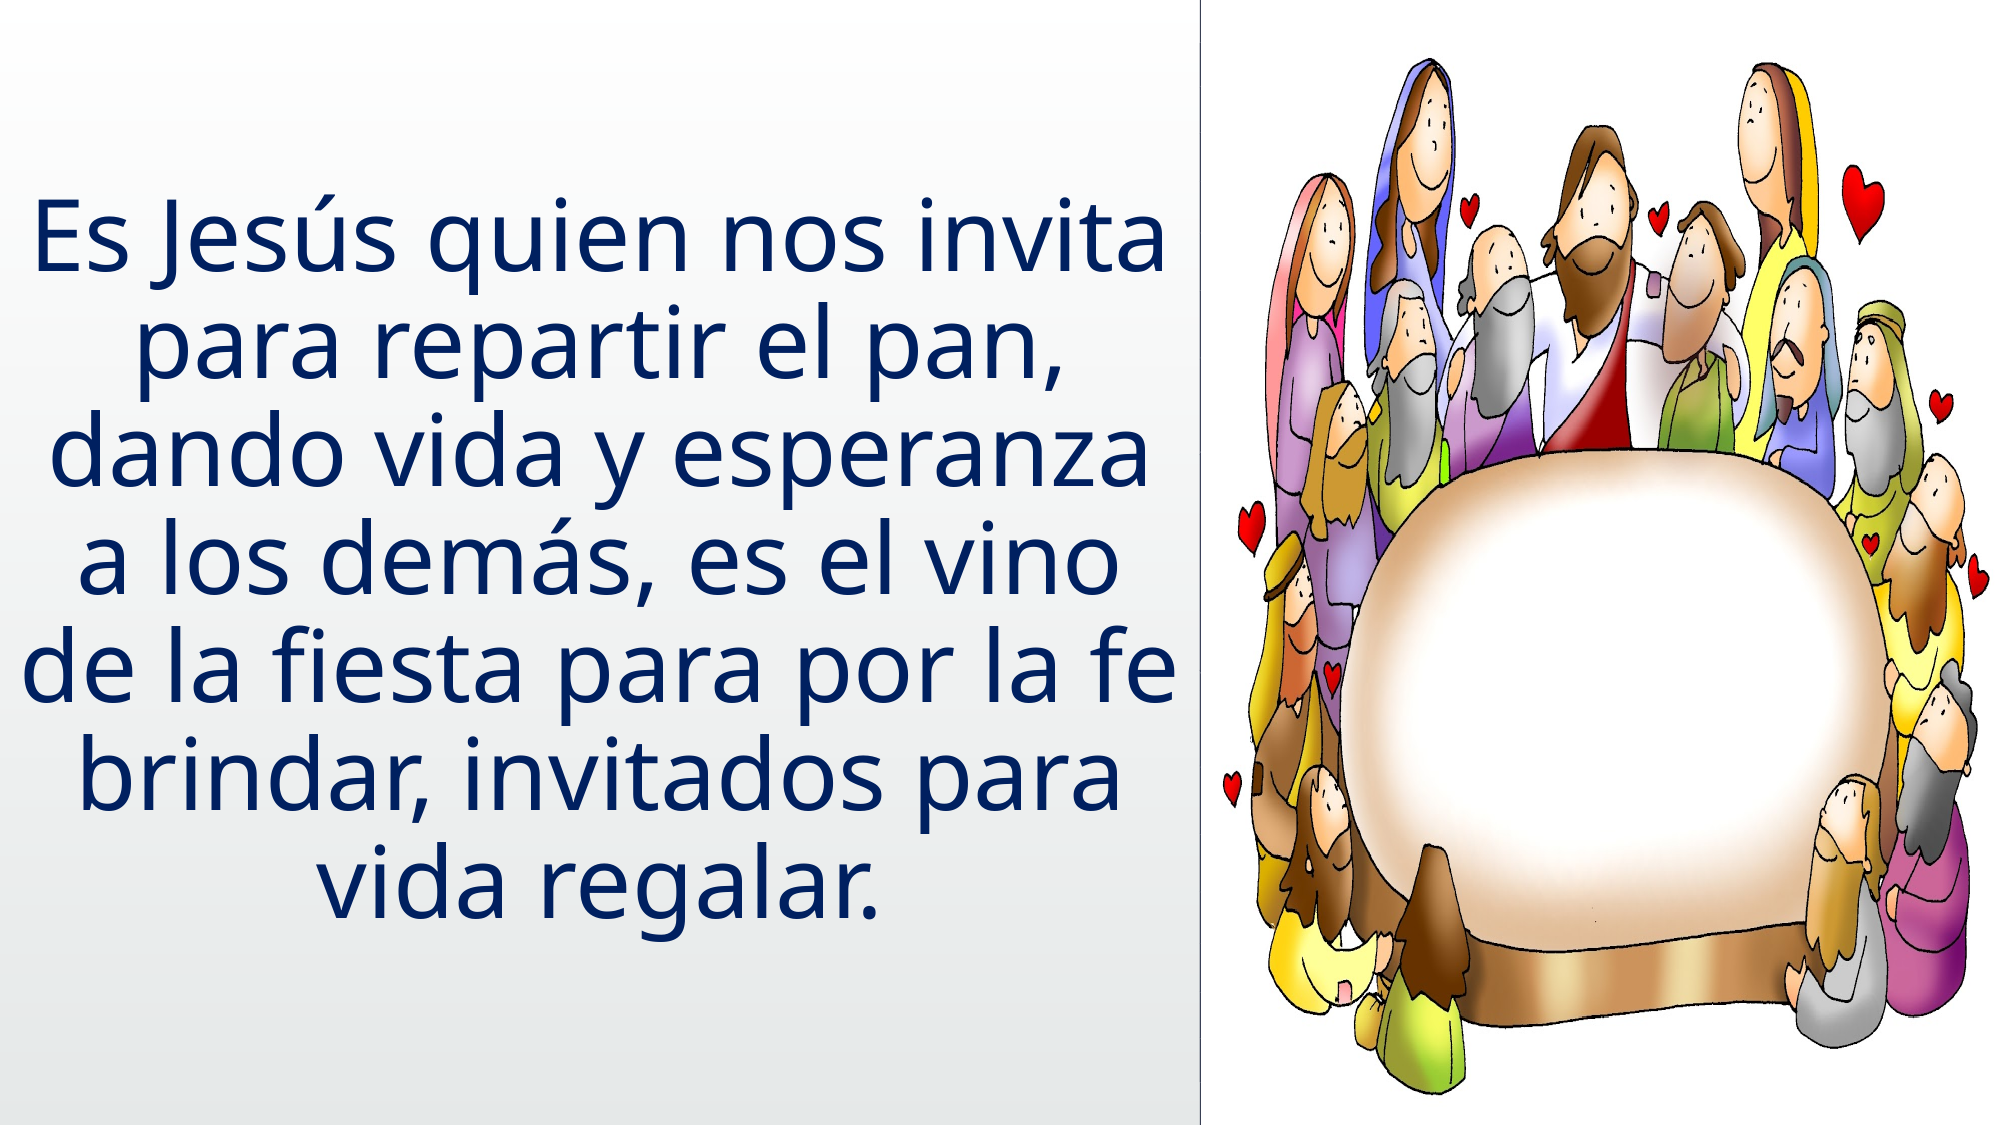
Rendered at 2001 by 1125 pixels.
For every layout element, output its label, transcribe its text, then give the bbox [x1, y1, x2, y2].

picture [1200, 0, 2001, 1125]
title Es Jesús quien nos invita para repartir el pan, dando vida y esperanza a los demás, es el vino de la fiesta para por la fe brindar, invitados para vida regalar. [0, 0, 1200, 1125]
